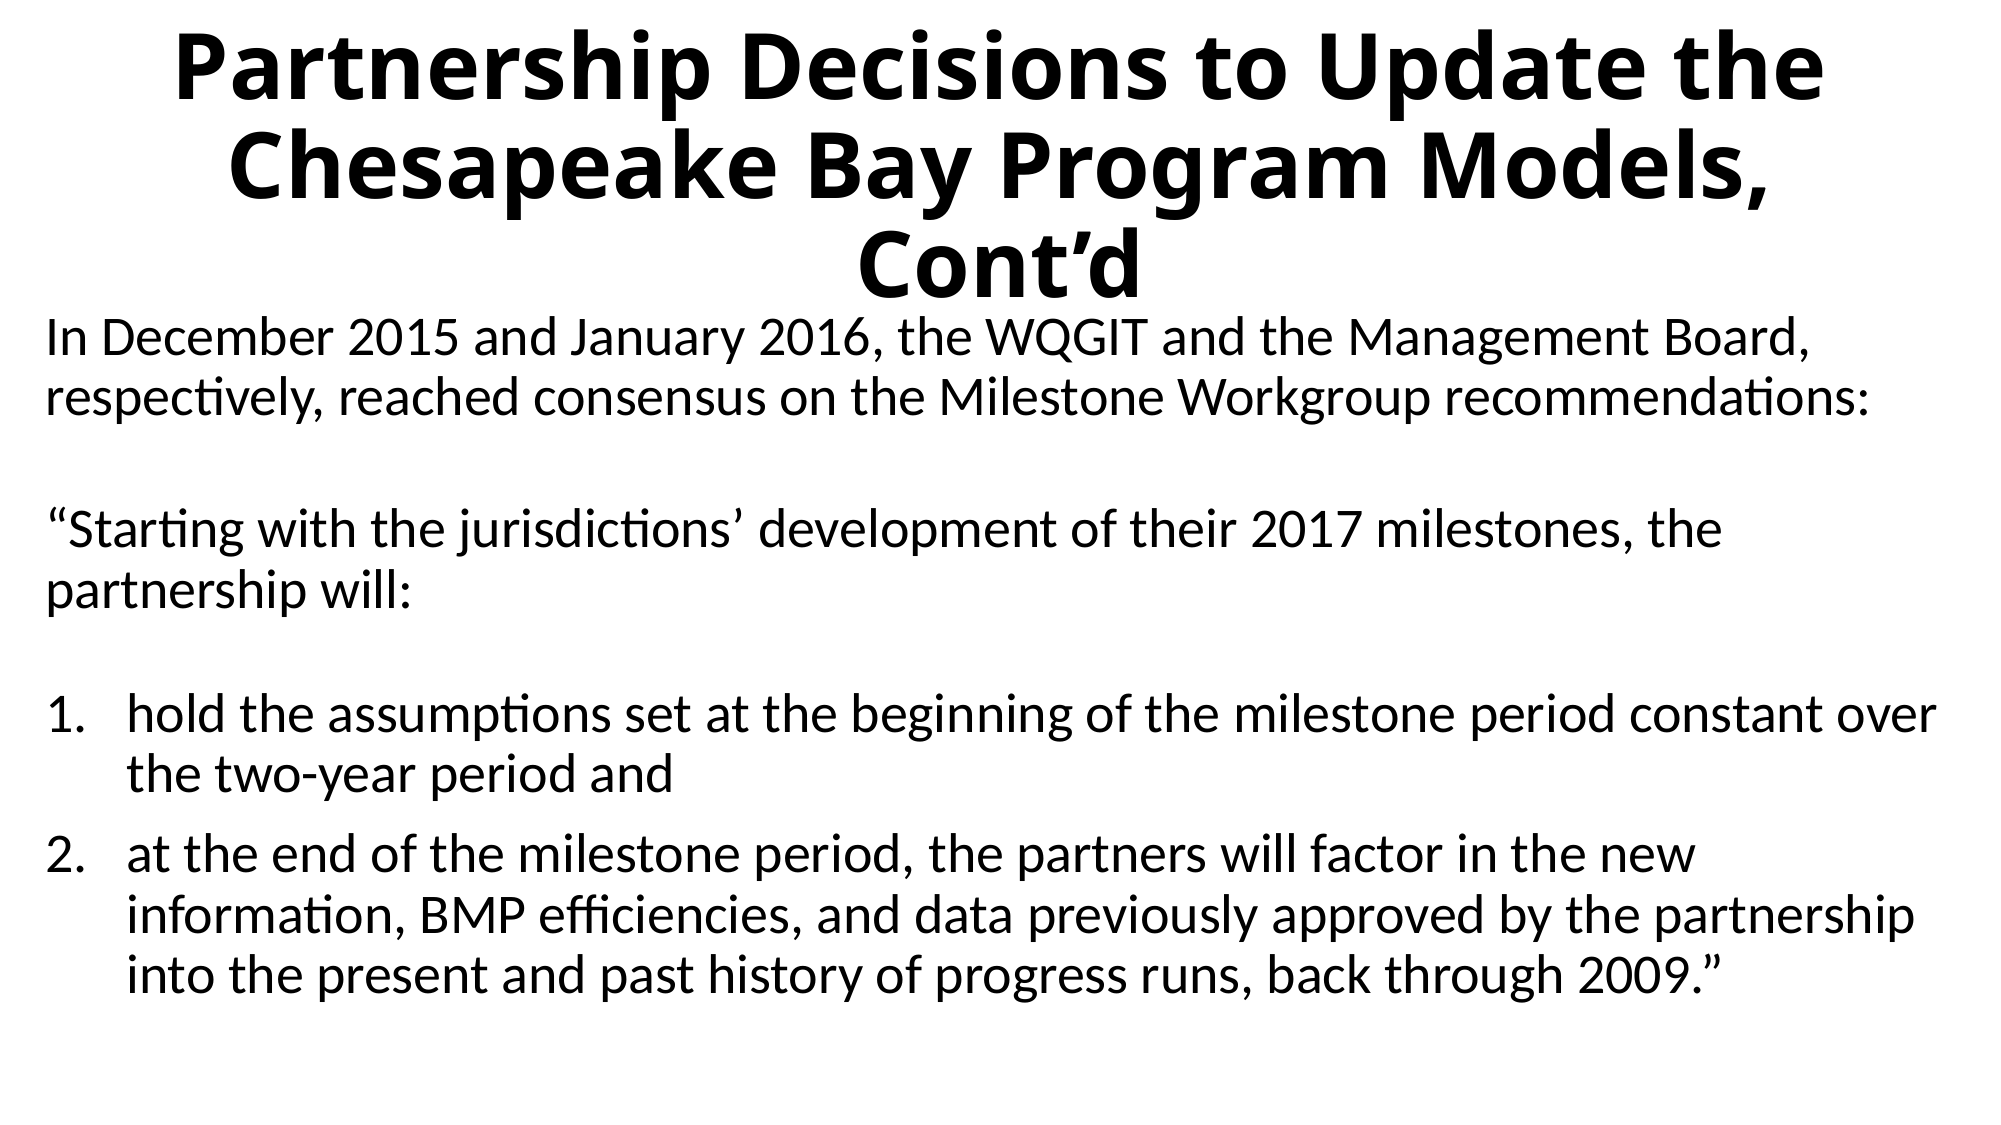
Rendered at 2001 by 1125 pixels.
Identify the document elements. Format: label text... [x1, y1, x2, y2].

list In December 2015 and January 2016, the WQGIT and the Management Board, respectively, reached consensus on the Milestone Workgroup recommendations: “Starting with the jurisdictions’ development of their 2017 milestones, the partnership will: hold the assumptions set at the beginning of the milestone period constant over the two-year period and at the end of the milestone period, the partners will factor in the new information, BMP efficiencies, and data previously approved by the partnership into the present and past history of progress runs, back through 2009.” [30, 299, 1961, 1103]
title Partnership Decisions to Update the Chesapeake Bay Program Models, Cont’d [137, 59, 1863, 278]
